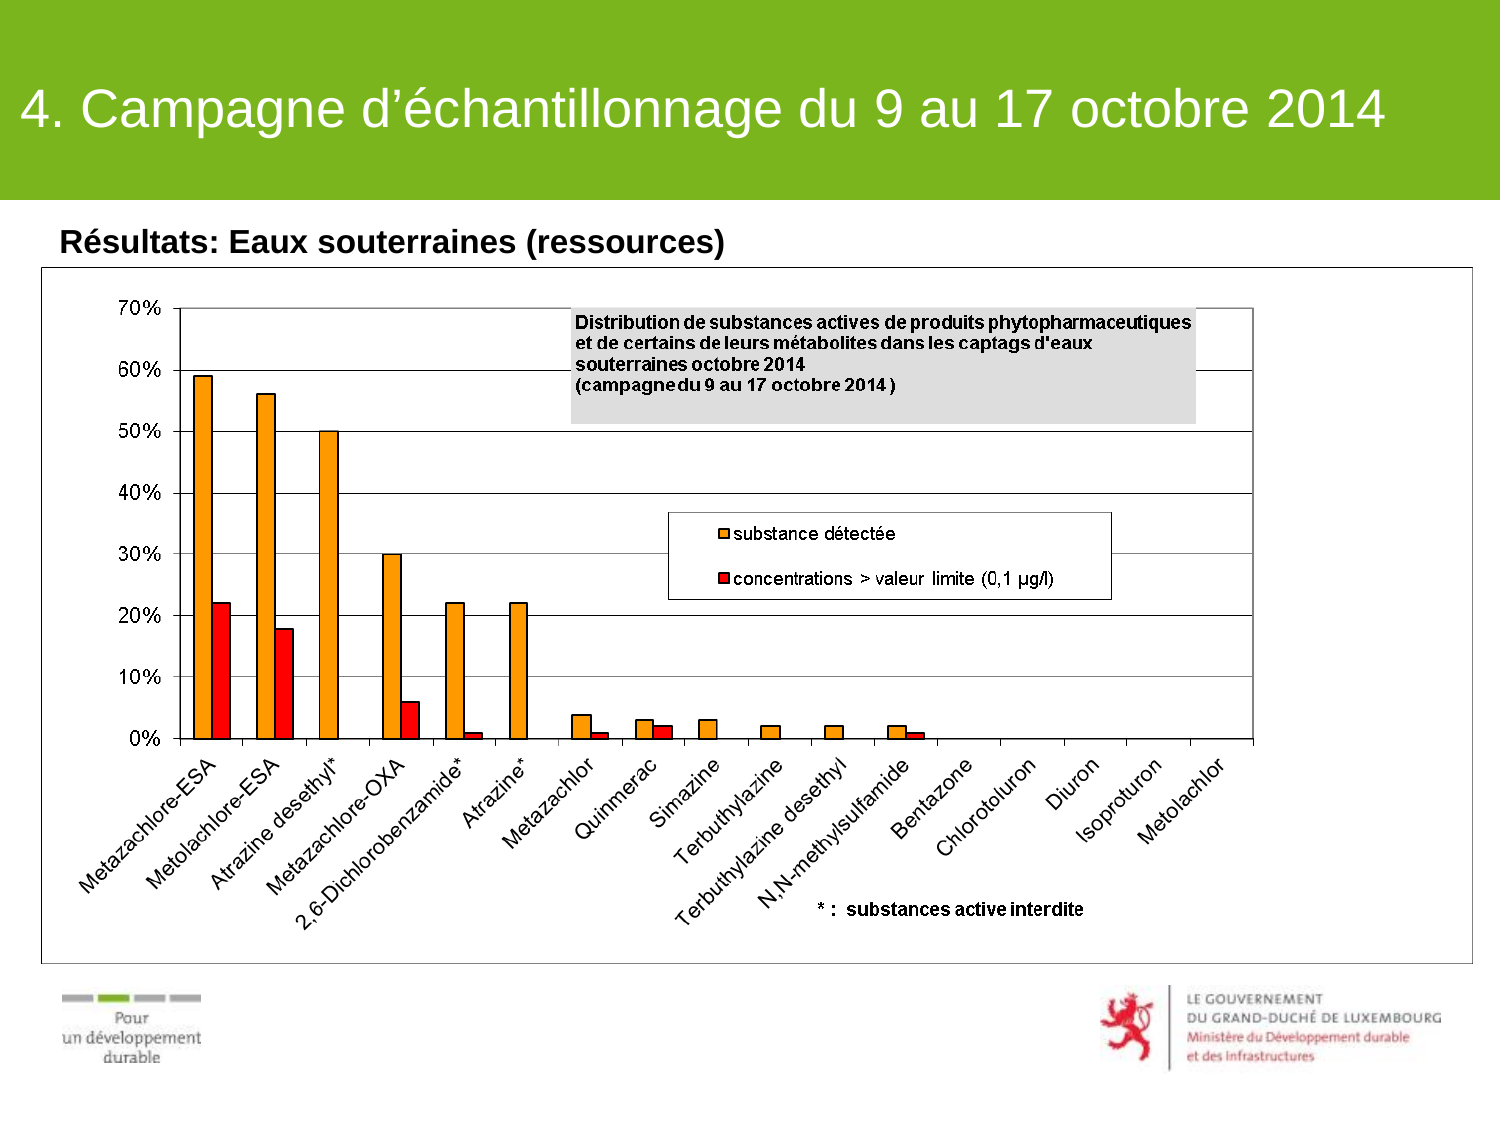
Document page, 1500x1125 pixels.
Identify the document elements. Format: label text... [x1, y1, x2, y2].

picture [62, 987, 201, 1063]
picture [40, 266, 1473, 964]
text_box Résultats: Eaux souterraines (ressources) [44, 212, 742, 265]
picture [1100, 985, 1441, 1075]
text_box 4. Campagne d’échantillonnage du 9 au 17 octobre 2014 [5, 66, 1500, 146]
